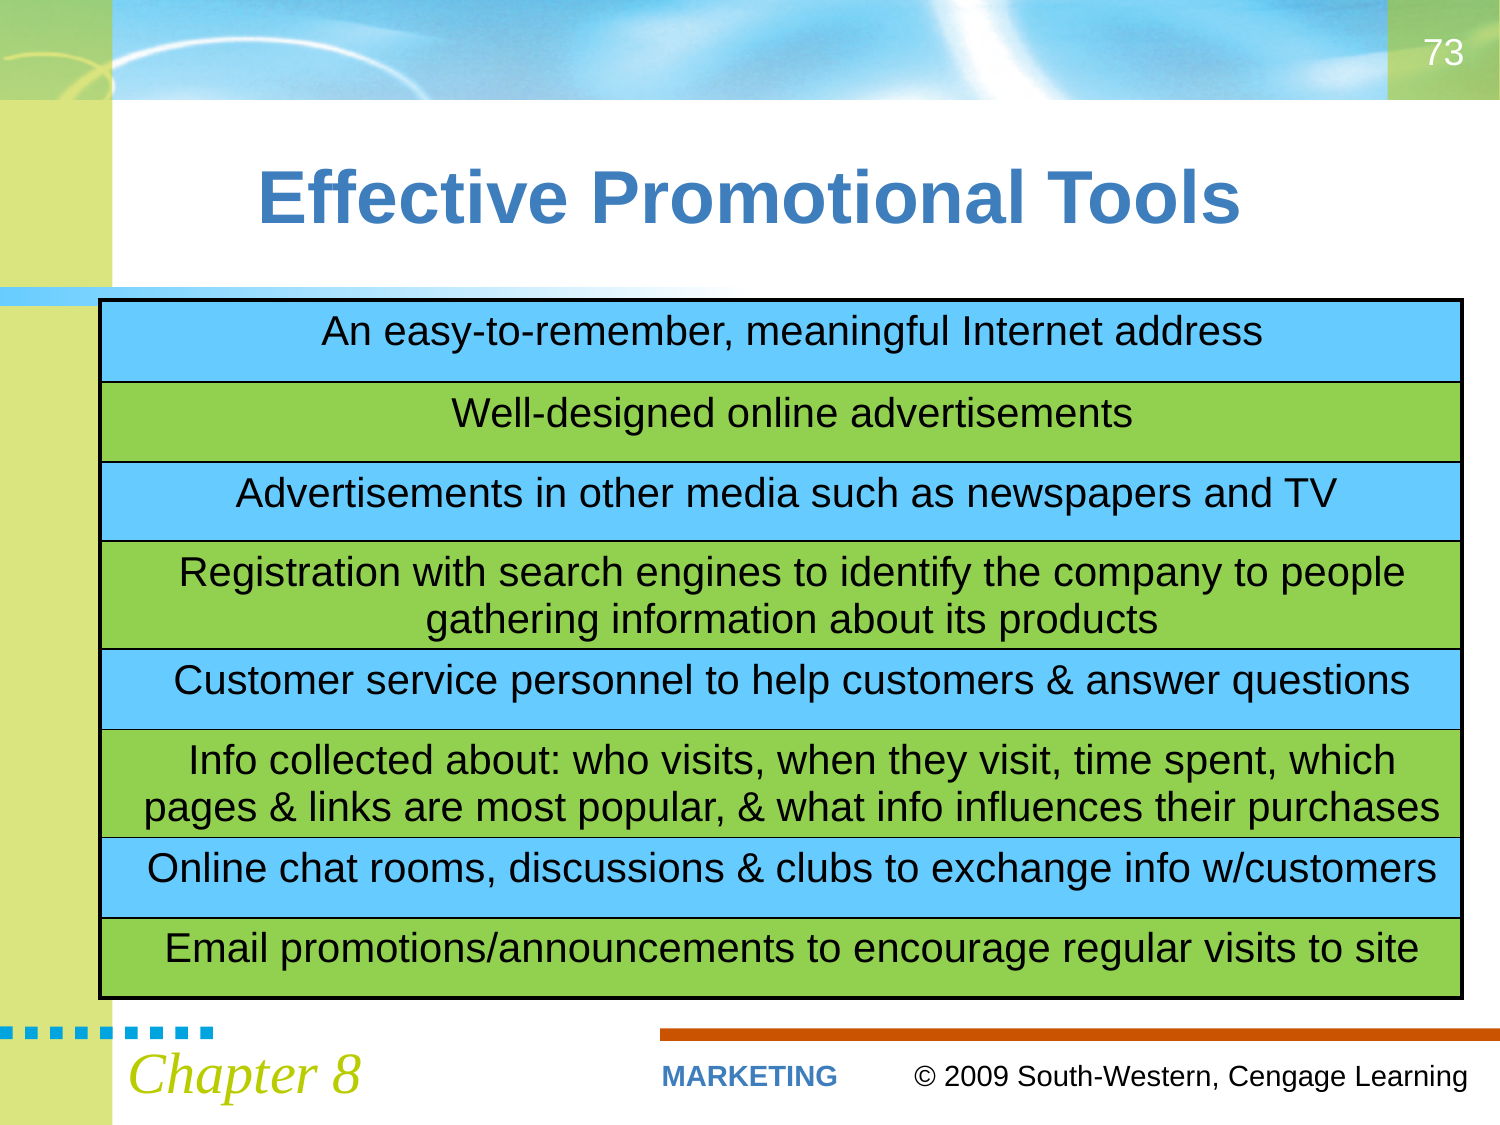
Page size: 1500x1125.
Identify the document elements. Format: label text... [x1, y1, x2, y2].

table_cell Info collected about: who visits, when they visit, time spent, which pages & links are most popular, & what info influences their purchases [102, 730, 1460, 837]
table_cell Email promotions/announcements to encourage regular visits to site [102, 919, 1460, 996]
table_cell Advertisements in other media such as newspapers and TV [102, 463, 1460, 540]
table_header An easy-to-remember, meaningful Internet address [102, 302, 1460, 381]
table_cell Online chat rooms, discussions & clubs to exchange info w/customers [102, 838, 1460, 917]
table_cell Registration with search engines to identify the company to people gathering information about its products [102, 542, 1460, 648]
table_cell Well-designed online advertisements [102, 383, 1460, 461]
footer Chapter 8 [112, 1012, 638, 1113]
table_cell Customer service personnel to help customers & answer questions [102, 650, 1460, 729]
title Effective Promotional Tools [112, 99, 1388, 288]
slide_number 73 [1387, 0, 1500, 101]
